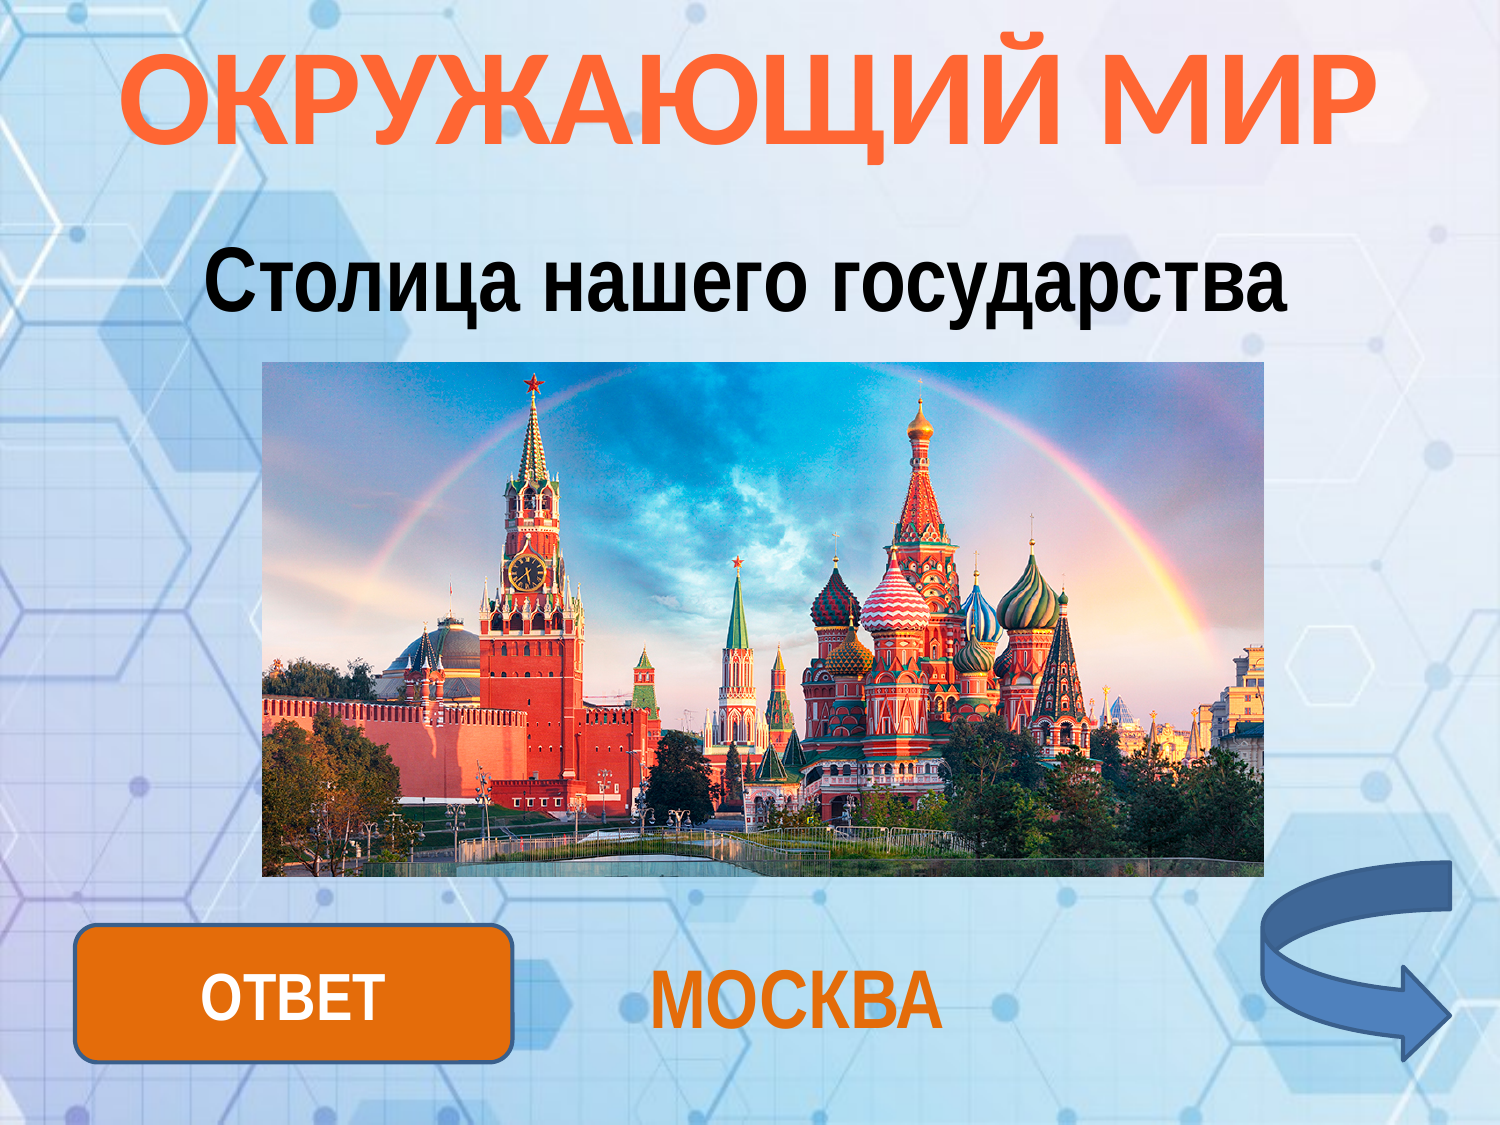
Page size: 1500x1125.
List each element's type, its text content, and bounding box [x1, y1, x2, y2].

text_box Столица нашего государства [162, 212, 1350, 498]
text_box ОКРУЖАЮЩИЙ МИР [0, 0, 1500, 180]
picture [0, 180, 1500, 1125]
text_box [1260, 860, 1453, 1063]
text_box ОТВЕТ [72, 922, 512, 1065]
text_box МОСКВА [337, 937, 1275, 1053]
